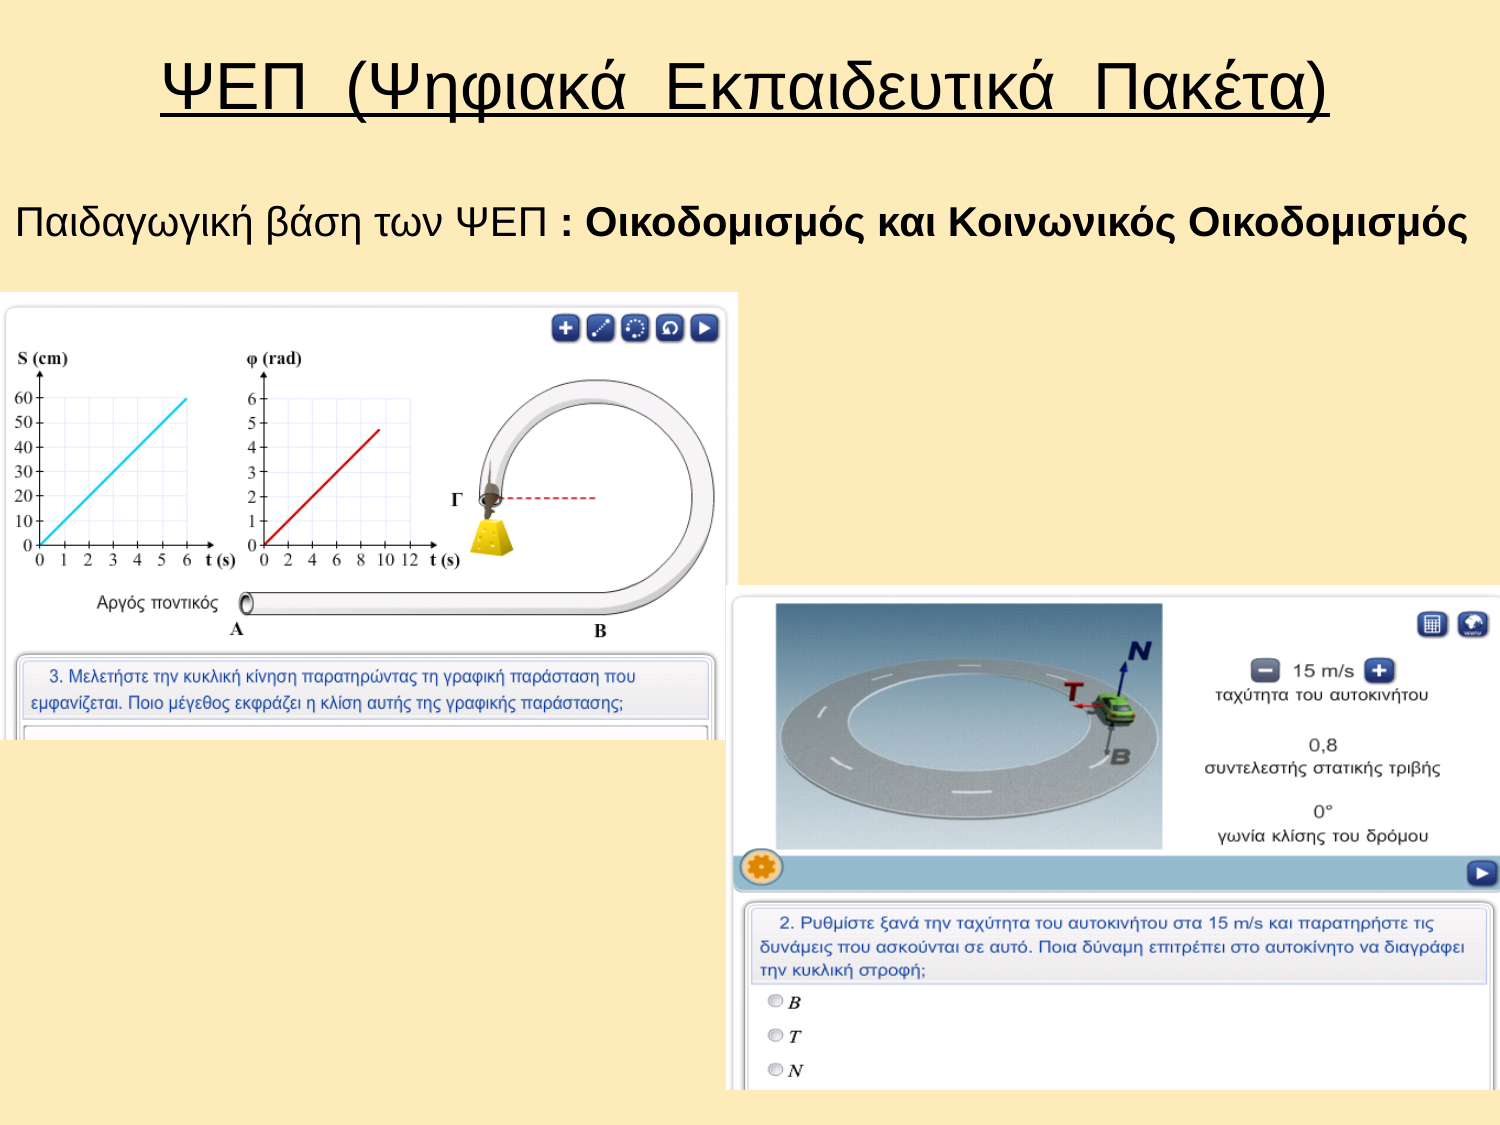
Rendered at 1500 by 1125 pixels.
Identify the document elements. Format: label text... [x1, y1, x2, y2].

picture [0, 292, 1500, 1091]
text_box Παιδαγωγική βάση των ΨΕΠ : Οικοδομισμός και Κοινωνικός Οικοδομισμός [0, 187, 1500, 253]
text_box ΨΕΠ (Ψηφιακά Εκπαιδευτικά Πακέτα) [107, 35, 1383, 130]
